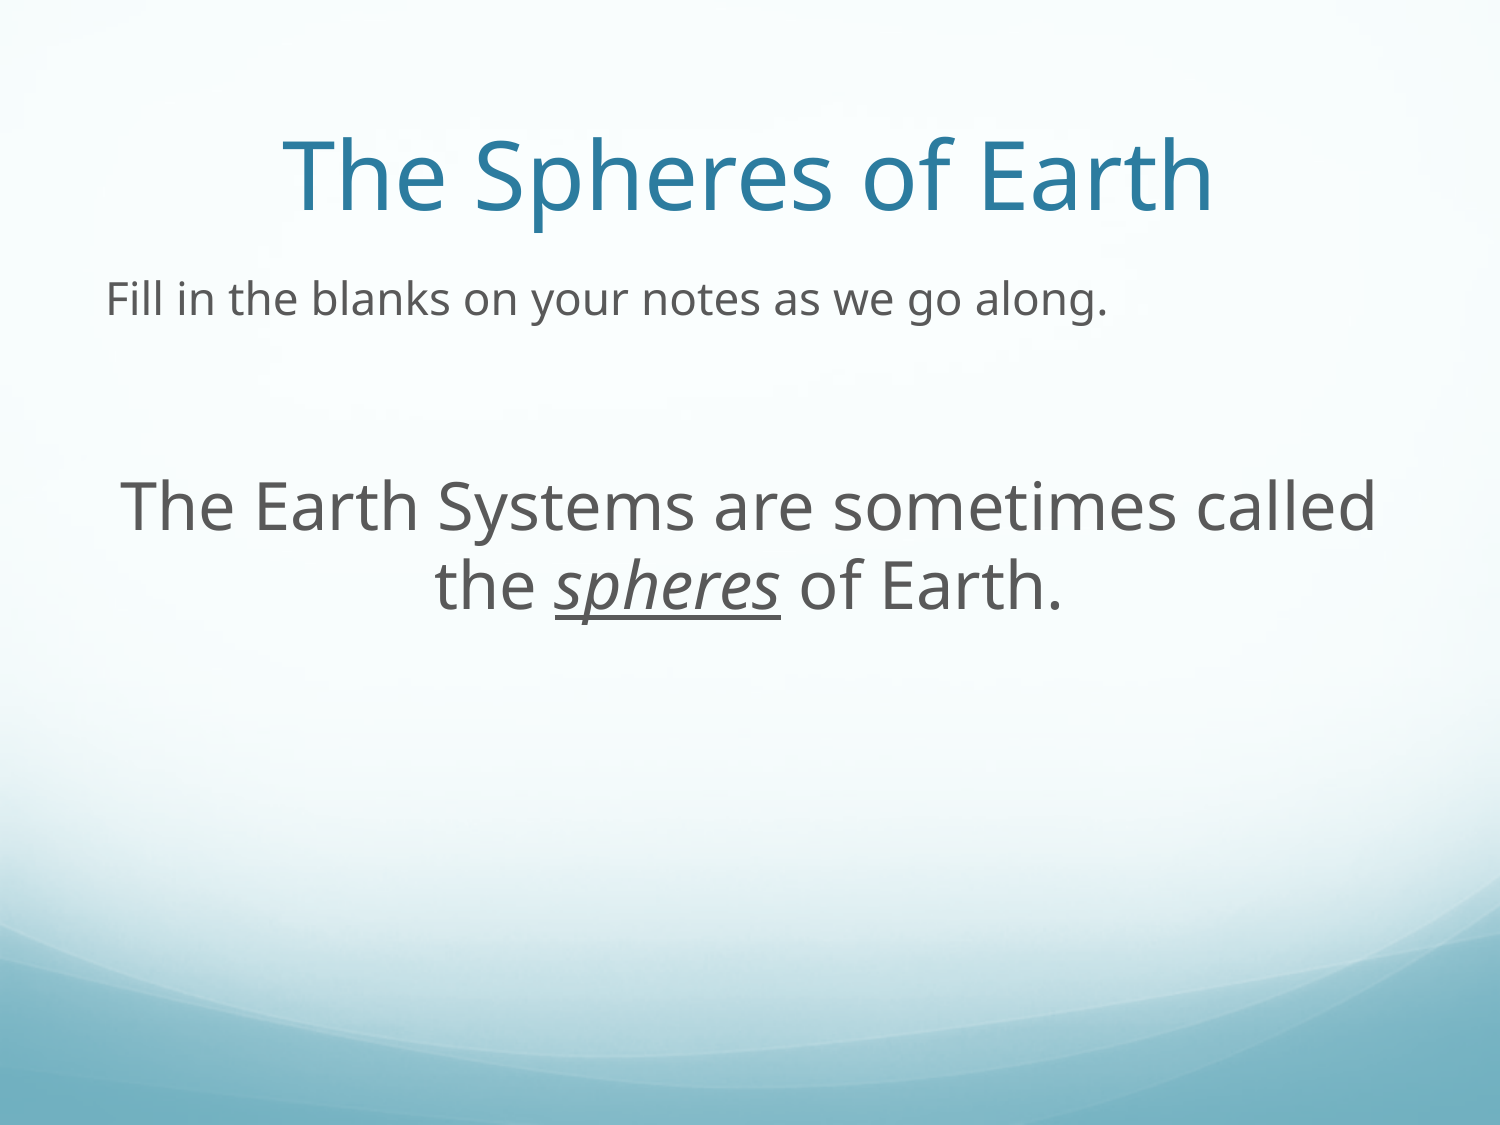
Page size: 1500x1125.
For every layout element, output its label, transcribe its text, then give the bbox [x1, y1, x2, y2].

title The Spheres of Earth [90, 17, 1410, 237]
list Fill in the blanks on your notes as we go along. The Earth Systems are sometimes called the spheres of Earth. [90, 262, 1410, 975]
